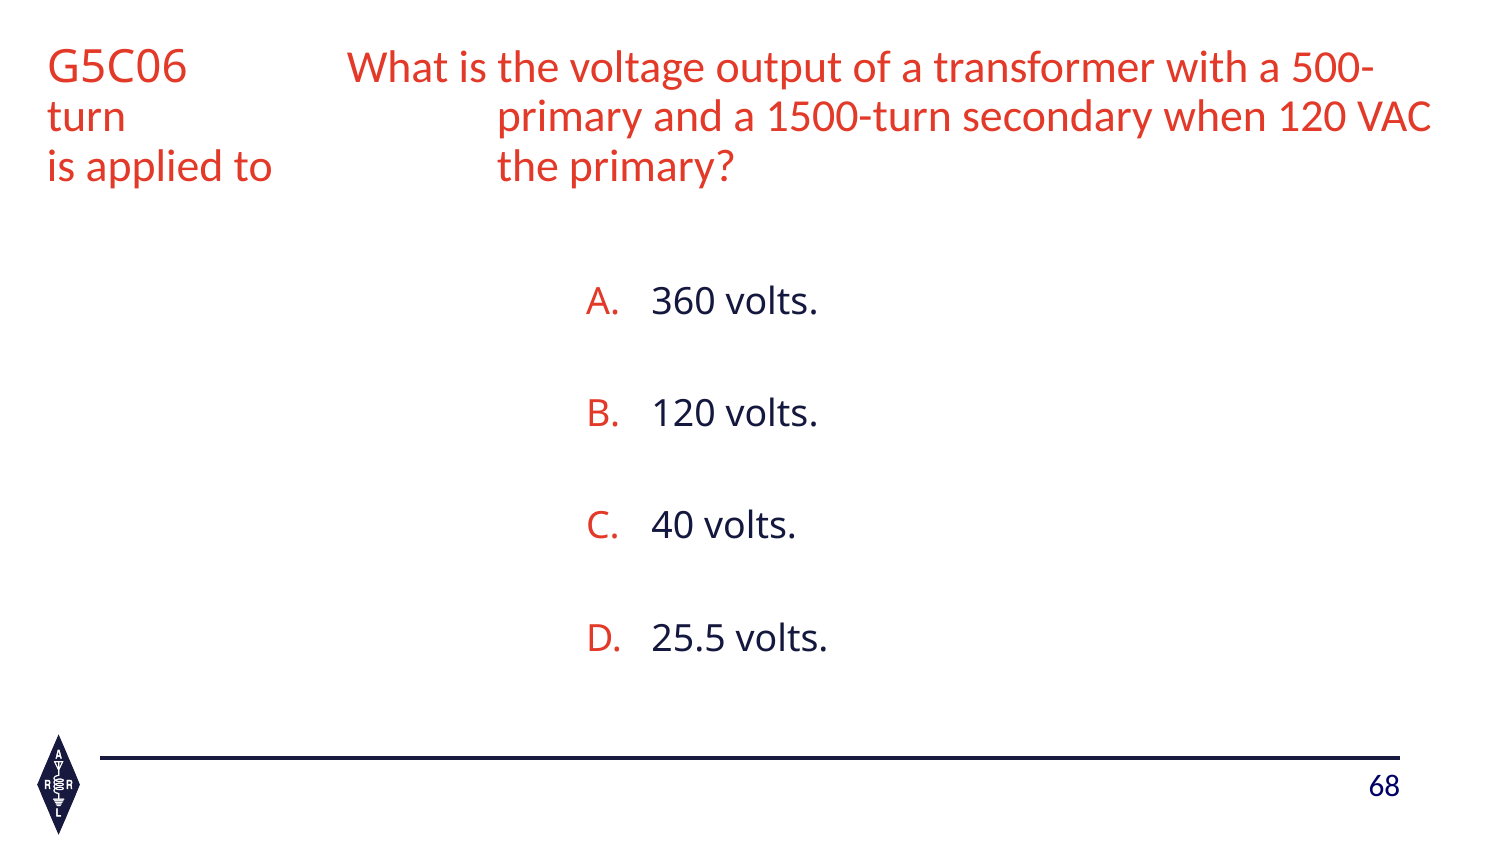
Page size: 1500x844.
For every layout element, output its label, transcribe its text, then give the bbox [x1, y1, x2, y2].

title G5C06 What is the voltage output of a transformer with a 500-turn primary and a 1500-turn secondary when 120 VAC is applied to the primary? s connected to 120 VAC? [46, 36, 1454, 234]
picture [37, 734, 80, 835]
list 360 volts. 120 volts. 40 volts. 25.5 volts. [585, 276, 914, 671]
slide_number 68 [1302, 761, 1400, 807]
